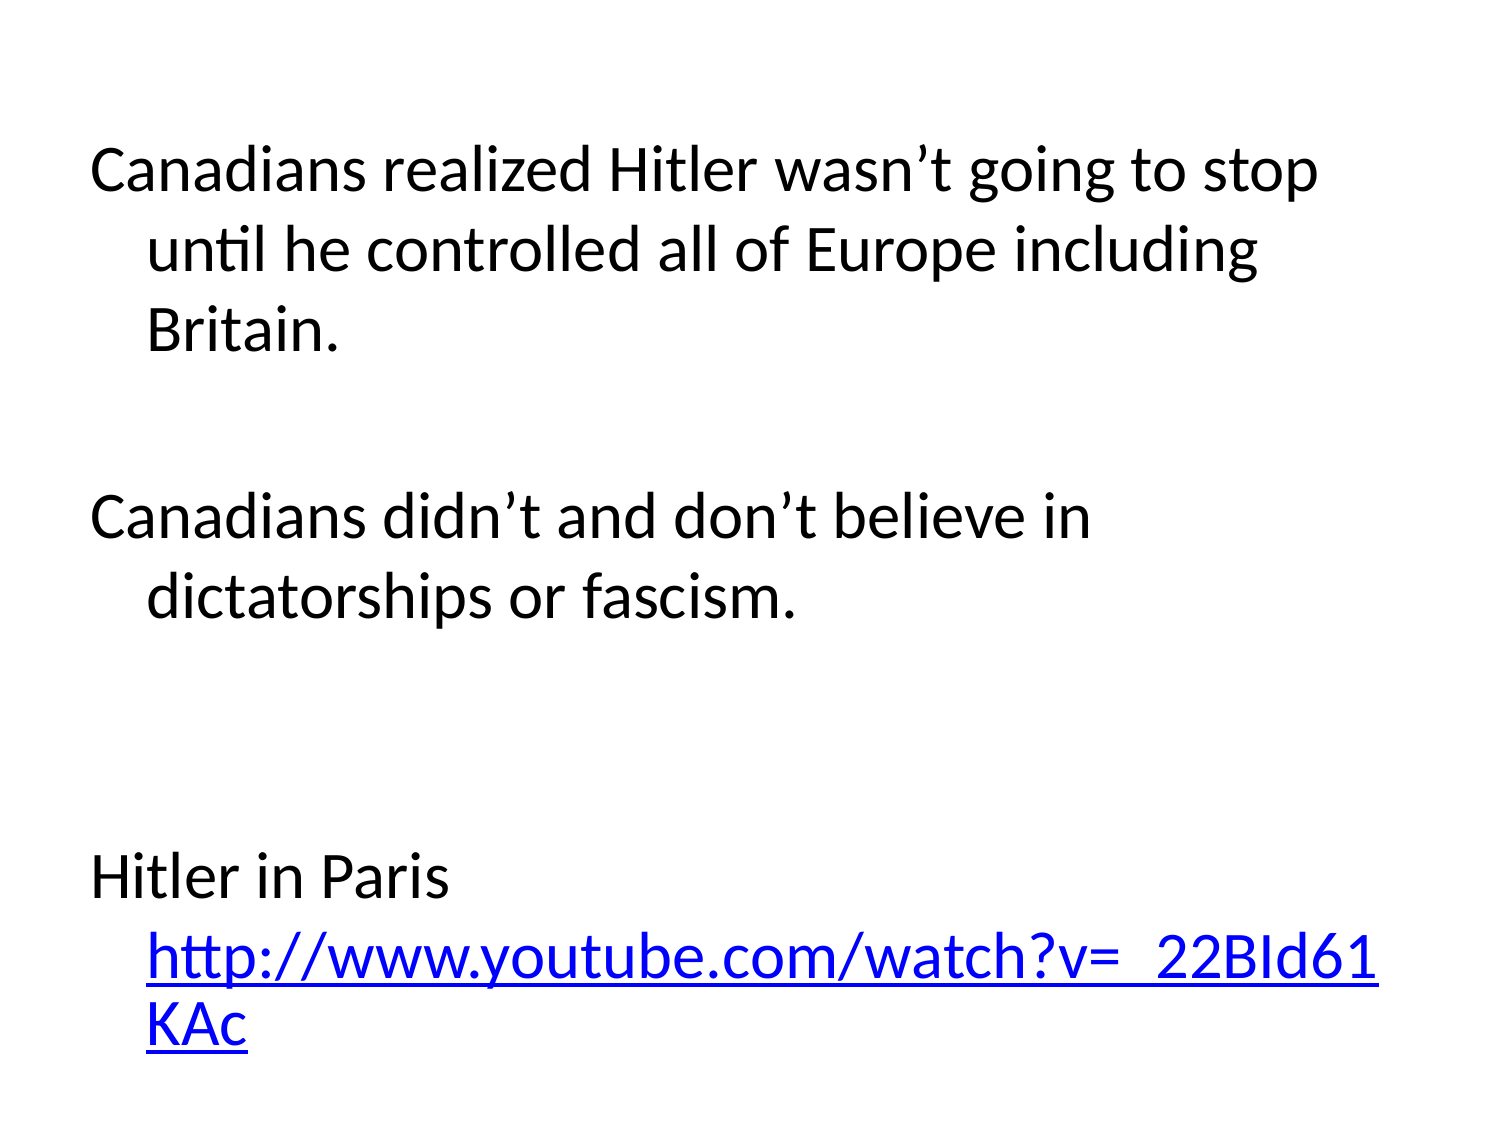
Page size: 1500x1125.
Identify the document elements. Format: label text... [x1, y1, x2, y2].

list Canadians realized Hitler wasn’t going to stop until he controlled all of Europe including Britain. Canadians didn’t and don’t believe in dictatorships or fascism. Hitler in Paris http://www.youtube.com/watch?v=_22BId61KAc [75, 117, 1425, 1005]
